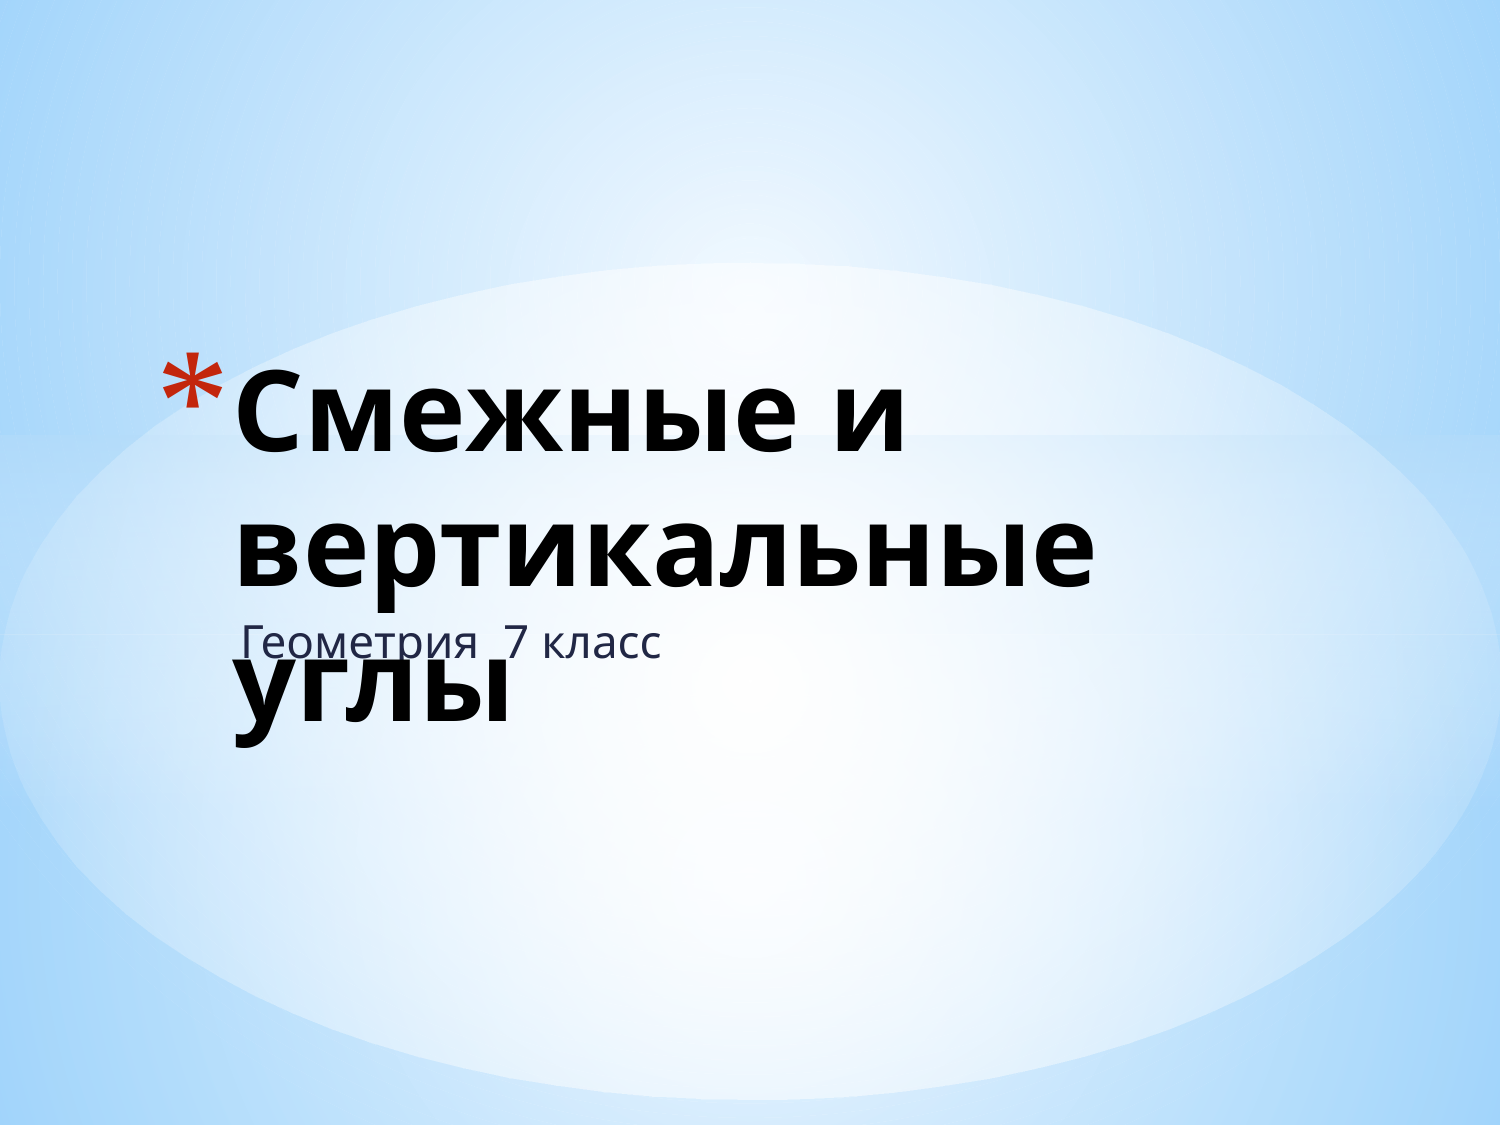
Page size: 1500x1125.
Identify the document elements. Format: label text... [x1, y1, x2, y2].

subtitle Геометрия 7 класс [225, 604, 1275, 712]
title Смежные и вертикальные углы [112, 331, 1388, 561]
